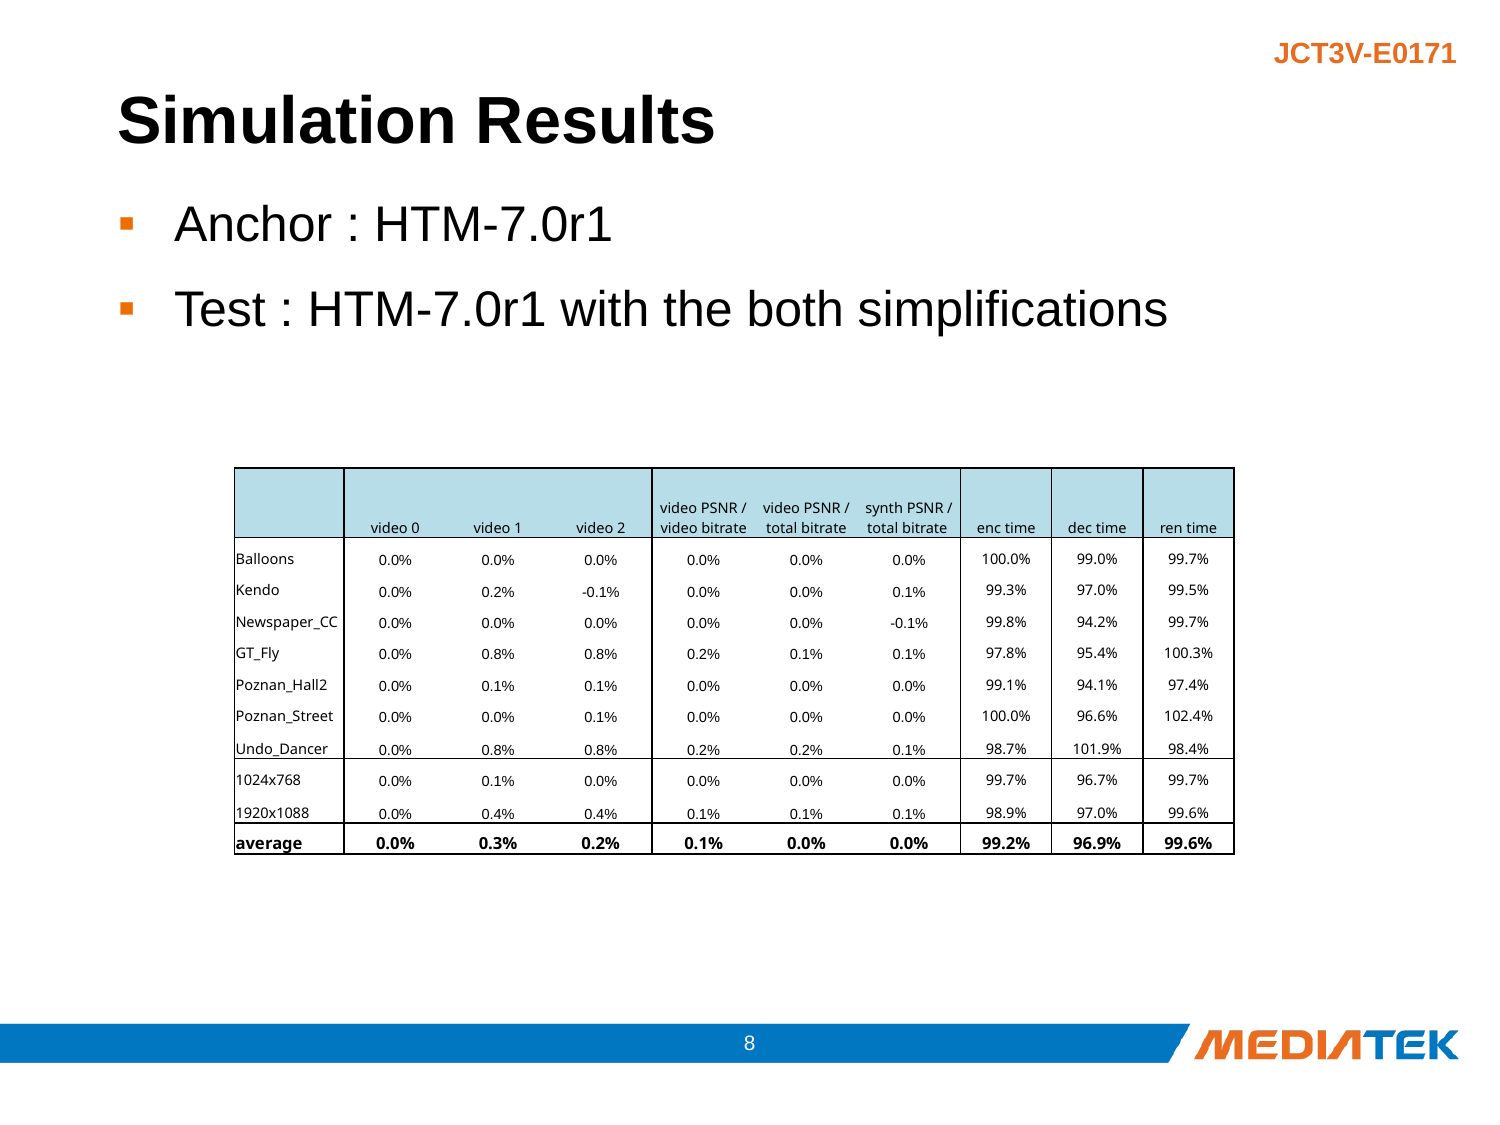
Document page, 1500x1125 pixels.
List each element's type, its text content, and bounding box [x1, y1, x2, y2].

table_cell 0.0% [345, 631, 447, 663]
table_cell 94.2% [1052, 600, 1142, 631]
table_cell 0.8% [550, 726, 651, 758]
slide_number 7 [711, 1022, 789, 1090]
table_cell 95.4% [1052, 631, 1142, 663]
table_cell 0.1% [550, 694, 651, 726]
table_cell 0.0% [858, 663, 960, 694]
table_cell 0.8% [447, 726, 550, 758]
table_cell 99.7% [961, 759, 1051, 790]
table_cell 0.0% [755, 824, 858, 853]
table_cell 99.7% [1144, 538, 1233, 569]
table_cell 94.1% [1052, 663, 1142, 694]
table_cell 1920x1088 [235, 790, 343, 822]
table_cell 96.9% [1052, 824, 1142, 853]
table_cell Newspaper_CC [235, 600, 343, 631]
table_header video PSNR / total bitrate [755, 469, 858, 537]
table_cell 0.4% [447, 790, 550, 822]
table_header [235, 469, 343, 537]
table_cell GT_Fly [235, 631, 343, 663]
table_cell 0.0% [345, 538, 447, 569]
table_cell Poznan_Street [235, 694, 343, 726]
table_cell 0.0% [345, 824, 447, 853]
table_cell 100.3% [1144, 631, 1233, 663]
list Anchor : HTM-7.0r1 Test : HTM-7.0r1 with the both simplifications [102, 184, 1425, 481]
table_cell 0.1% [858, 790, 960, 822]
table_cell 0.0% [653, 600, 755, 631]
table_cell 101.9% [1052, 726, 1142, 758]
table_cell 99.3% [961, 569, 1051, 600]
table_cell 0.0% [345, 569, 447, 600]
table_cell 99.2% [961, 824, 1051, 853]
table_cell 0.0% [447, 694, 550, 726]
table_cell 0.1% [858, 726, 960, 758]
table_cell 0.1% [858, 631, 960, 663]
table_cell 0.2% [653, 726, 755, 758]
table_cell 0.1% [858, 569, 960, 600]
table_cell 0.0% [550, 600, 651, 631]
table_cell 0.0% [858, 824, 960, 853]
table_cell 96.6% [1052, 694, 1142, 726]
table_cell 0.0% [755, 694, 858, 726]
table_cell 99.0% [1052, 538, 1142, 569]
table_cell 0.1% [550, 663, 651, 694]
picture [789, 1023, 1459, 1063]
table_cell Poznan_Hall2 [235, 663, 343, 694]
table_cell 0.1% [755, 631, 858, 663]
table_header video 1 [447, 469, 550, 537]
table_cell 0.0% [755, 663, 858, 694]
table_cell Kendo [235, 569, 343, 600]
table_cell 0.1% [653, 790, 755, 822]
table_cell 0.0% [858, 694, 960, 726]
table_cell 0.0% [858, 538, 960, 569]
table_cell 99.7% [1144, 600, 1233, 631]
table_cell 99.1% [961, 663, 1051, 694]
table_cell Balloons [235, 538, 343, 569]
table_cell 0.0% [550, 538, 651, 569]
table_cell 96.7% [1052, 759, 1142, 790]
table_cell 100.0% [961, 694, 1051, 726]
table_cell 0.0% [755, 600, 858, 631]
table_cell 0.0% [345, 663, 447, 694]
table_cell 0.0% [345, 790, 447, 822]
table_header synth PSNR / total bitrate [858, 469, 960, 537]
table_cell 0.0% [447, 600, 550, 631]
table_cell 0.0% [345, 694, 447, 726]
table_cell 98.4% [1144, 726, 1233, 758]
table_cell -0.1% [550, 569, 651, 600]
table_cell 0.8% [447, 631, 550, 663]
table_cell 0.0% [653, 694, 755, 726]
table_cell 0.2% [550, 824, 651, 853]
table_cell 97.4% [1144, 663, 1233, 694]
table_cell 99.5% [1144, 569, 1233, 600]
table_cell 0.0% [447, 538, 550, 569]
table_cell 0.0% [653, 569, 755, 600]
table_cell 100.0% [961, 538, 1051, 569]
table_cell -0.1% [858, 600, 960, 631]
table_cell 0.2% [653, 631, 755, 663]
table_cell 98.9% [961, 790, 1051, 822]
table_cell Undo_Dancer [235, 726, 343, 758]
table_cell 0.0% [653, 759, 755, 790]
table_cell 0.1% [447, 759, 550, 790]
table_cell 0.1% [447, 663, 550, 694]
picture [0, 1023, 711, 1063]
table_cell 0.2% [755, 726, 858, 758]
table_cell 0.0% [550, 759, 651, 790]
table_cell 0.0% [653, 538, 755, 569]
table_header video PSNR / video bitrate [653, 469, 755, 537]
table_cell 0.0% [345, 726, 447, 758]
table_cell 0.3% [447, 824, 550, 853]
table_cell 0.1% [653, 824, 755, 853]
table_cell 0.4% [550, 790, 651, 822]
table_cell 0.0% [755, 538, 858, 569]
title Simulation Results [101, 62, 1425, 172]
table_cell 99.8% [961, 600, 1051, 631]
table_cell 1024x768 [235, 759, 343, 790]
table_cell 0.0% [345, 600, 447, 631]
table_cell 0.8% [550, 631, 651, 663]
table_cell 0.0% [858, 759, 960, 790]
table_header enc time [961, 469, 1051, 537]
table_cell 0.0% [345, 759, 447, 790]
table_cell 0.0% [653, 663, 755, 694]
table_cell 97.8% [961, 631, 1051, 663]
table_cell 0.0% [755, 759, 858, 790]
table_cell 98.7% [961, 726, 1051, 758]
table_header dec time [1052, 469, 1142, 537]
table_cell 0.0% [755, 569, 858, 600]
table_cell 99.6% [1144, 824, 1233, 853]
table_header ren time [1144, 469, 1233, 537]
table_cell 99.7% [1144, 759, 1233, 790]
table_cell 99.6% [1144, 790, 1233, 822]
table_header video 2 [550, 469, 651, 537]
table_cell 0.1% [755, 790, 858, 822]
table_cell 97.0% [1052, 790, 1142, 822]
table_cell 102.4% [1144, 694, 1233, 726]
table_cell 0.2% [447, 569, 550, 600]
table_cell 97.0% [1052, 569, 1142, 600]
table_cell average [235, 824, 343, 853]
table_header video 0 [345, 469, 447, 537]
